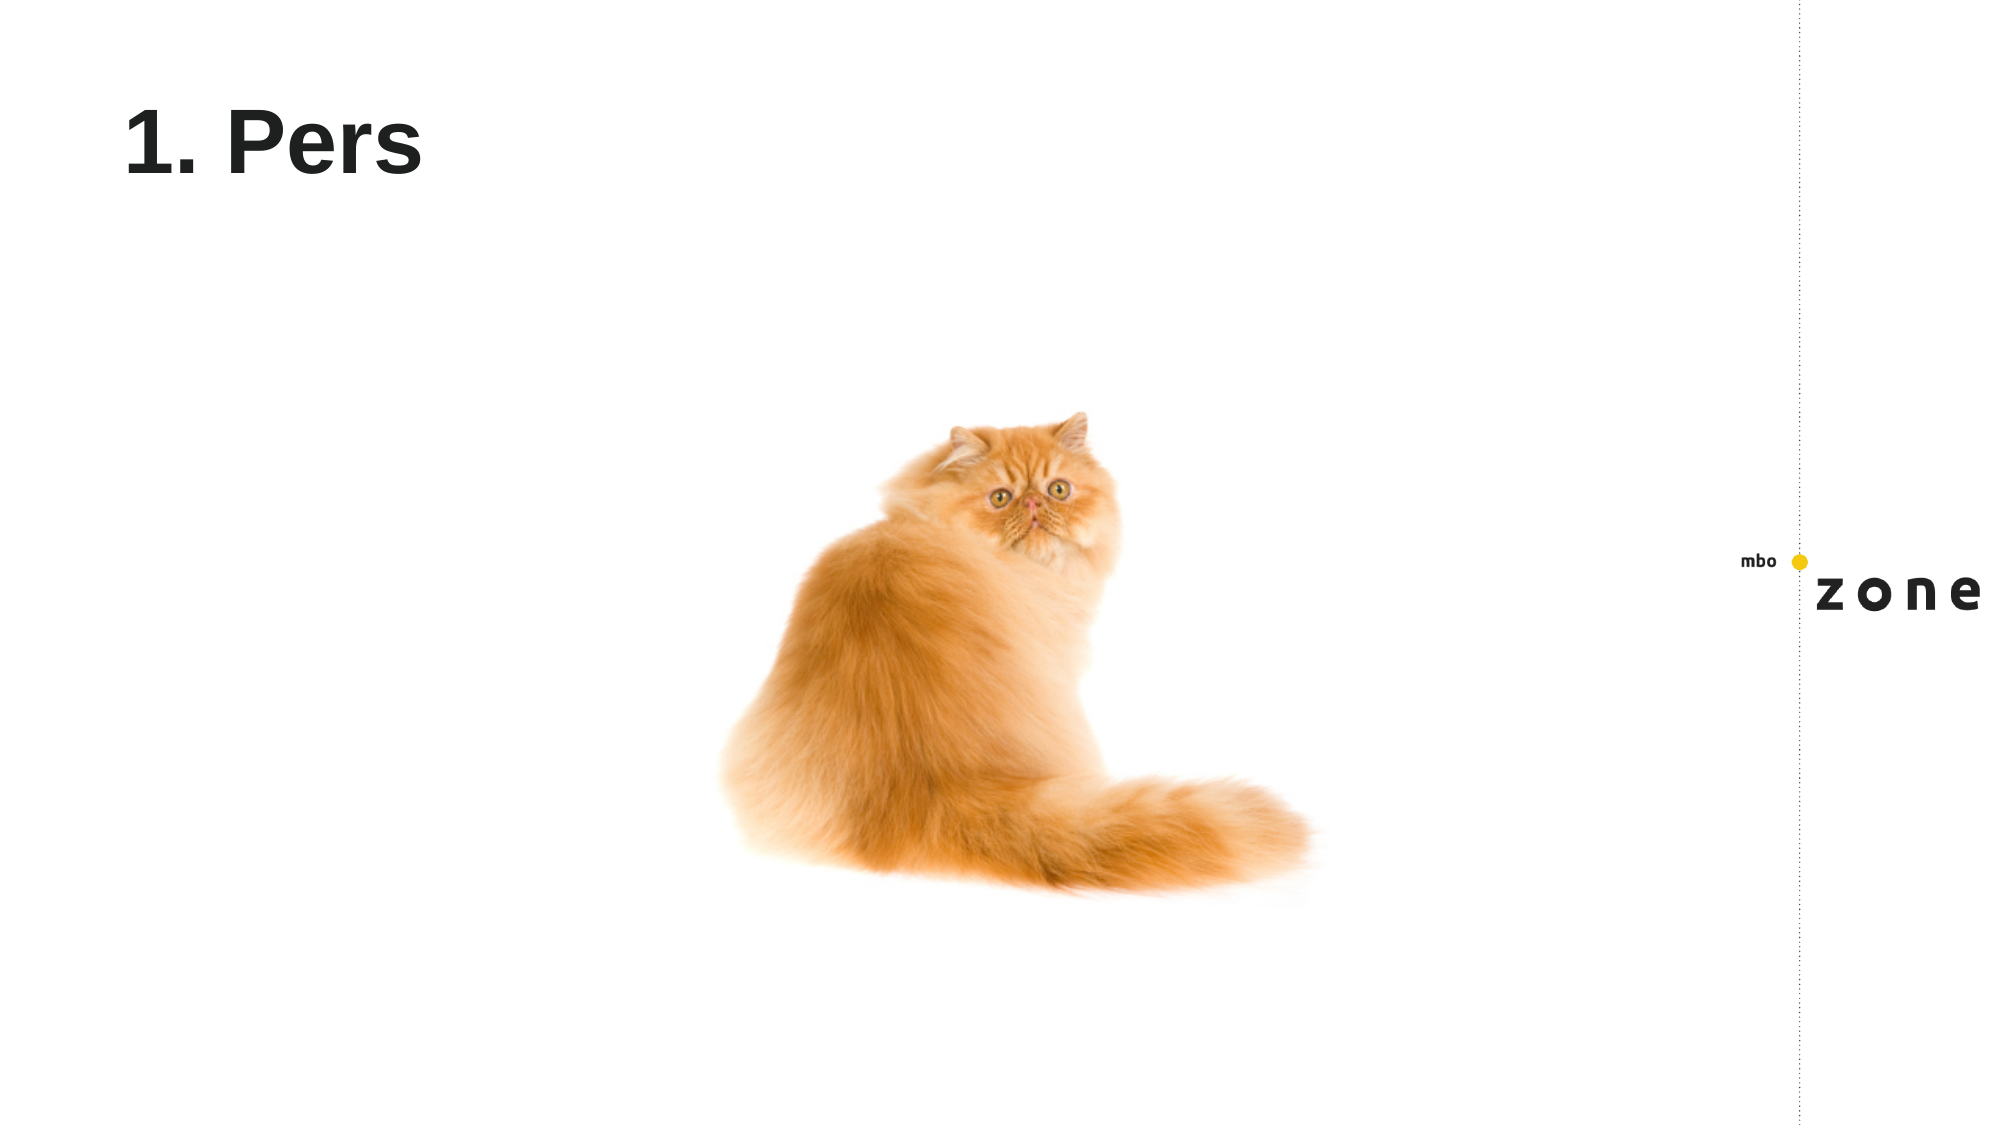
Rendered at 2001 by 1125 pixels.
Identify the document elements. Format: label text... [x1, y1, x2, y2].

picture [1596, 0, 2001, 1125]
title 1. Pers [124, 94, 1607, 272]
picture [704, 397, 1330, 907]
